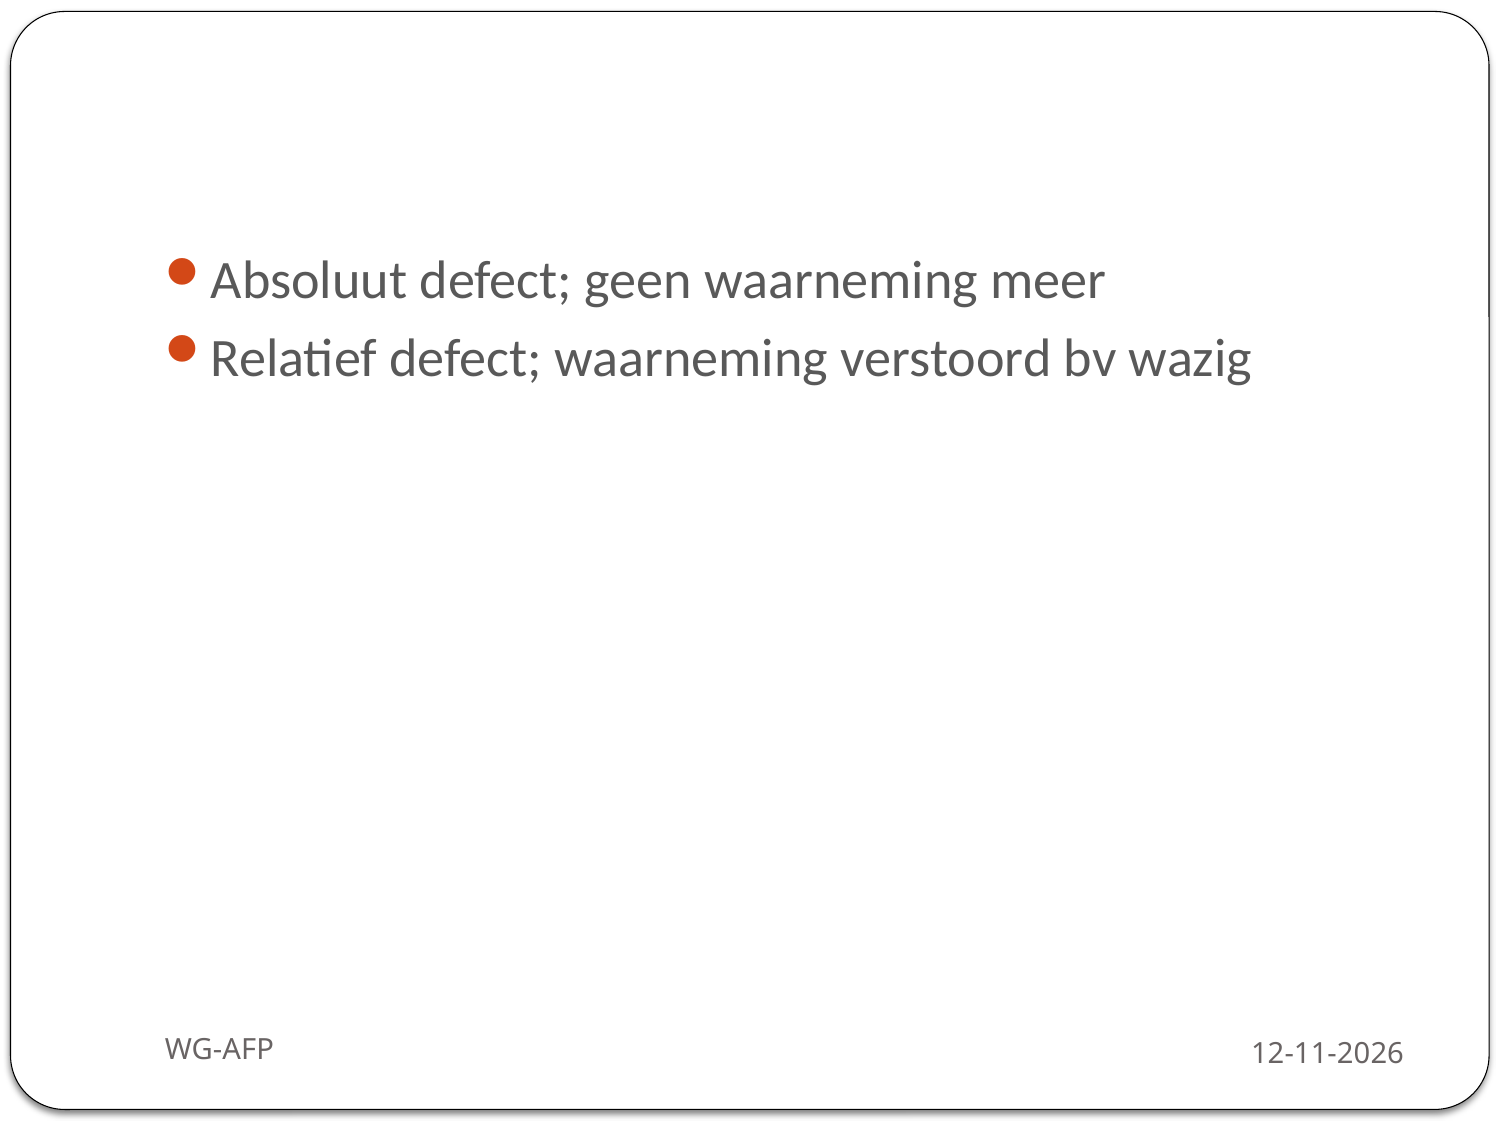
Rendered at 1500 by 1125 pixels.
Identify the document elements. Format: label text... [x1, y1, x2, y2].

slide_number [1012, 1015, 1419, 1094]
list Absoluut defect; geen waarneming meer Relatief defect; waarneming verstoord bv wazig [150, 237, 1425, 988]
footer WG-AFP [150, 1012, 800, 1088]
